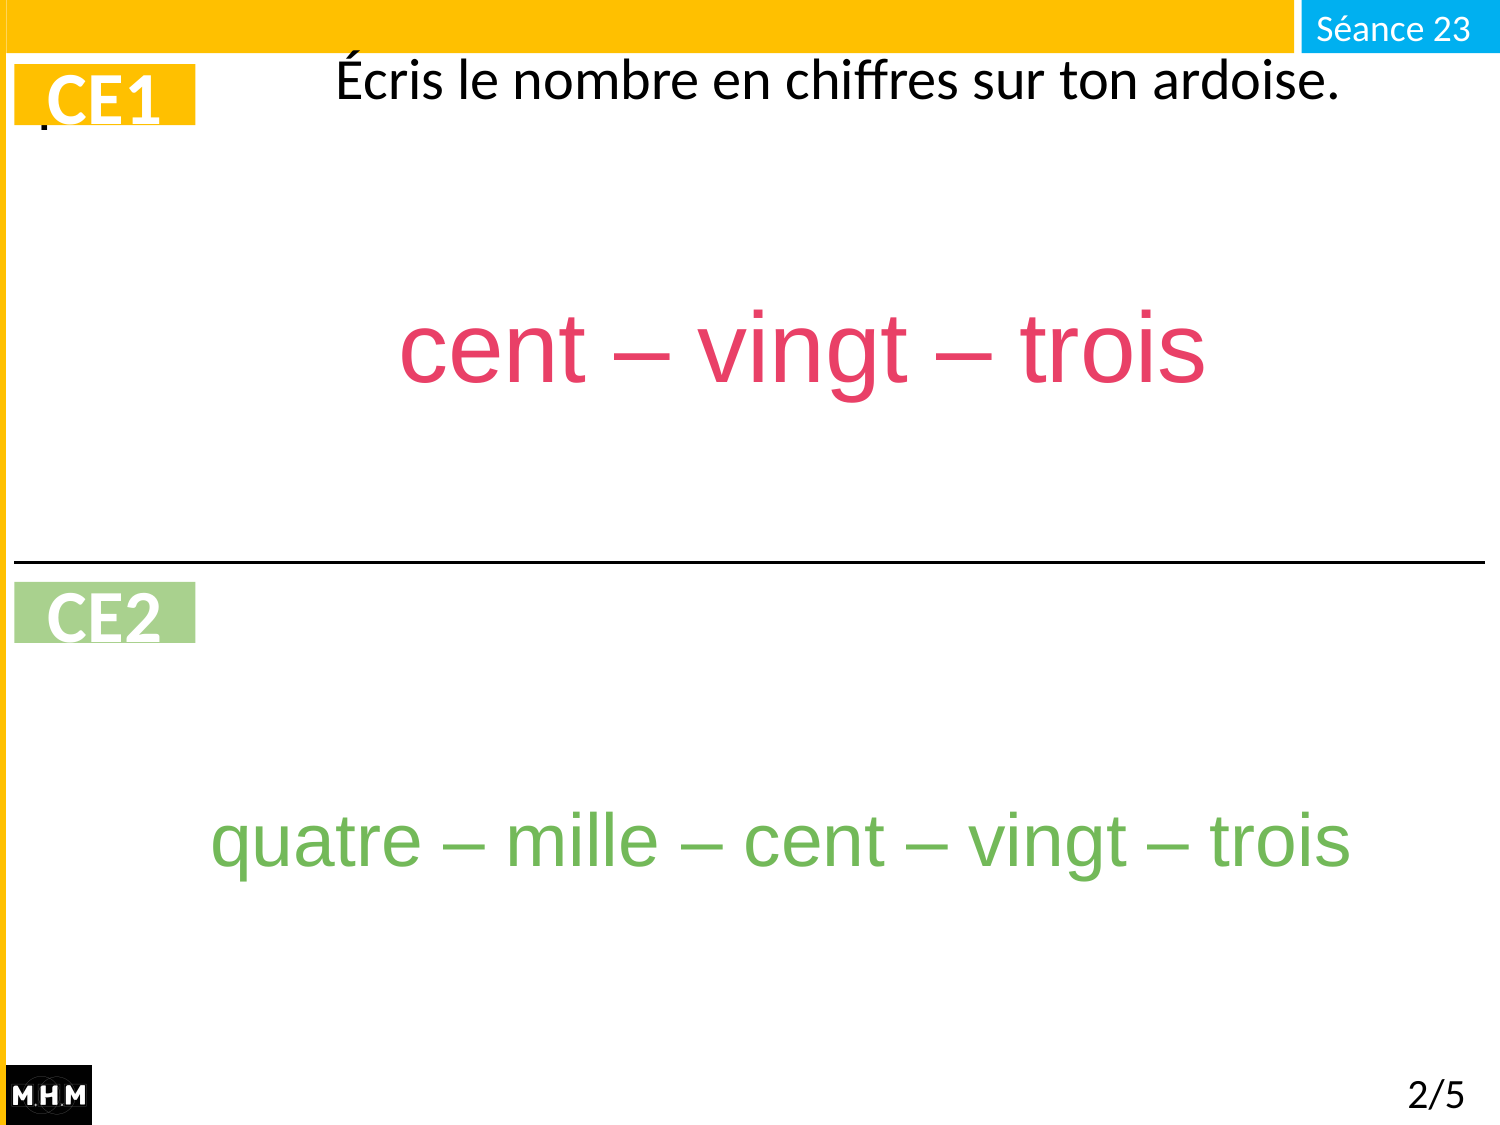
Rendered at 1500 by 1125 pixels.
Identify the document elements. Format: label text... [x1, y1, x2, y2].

text_box CE1 [13, 63, 196, 126]
text_box Écris le nombre en chiffres sur ton ardoise. [320, 36, 1500, 125]
text_box cent – vingt – trois [383, 275, 1264, 411]
text_box quatre – mille – cent – vingt – trois [195, 783, 1437, 889]
text_box CE2 [13, 581, 196, 644]
list 2/5 [1373, 1064, 1500, 1125]
picture [6, 1065, 92, 1125]
